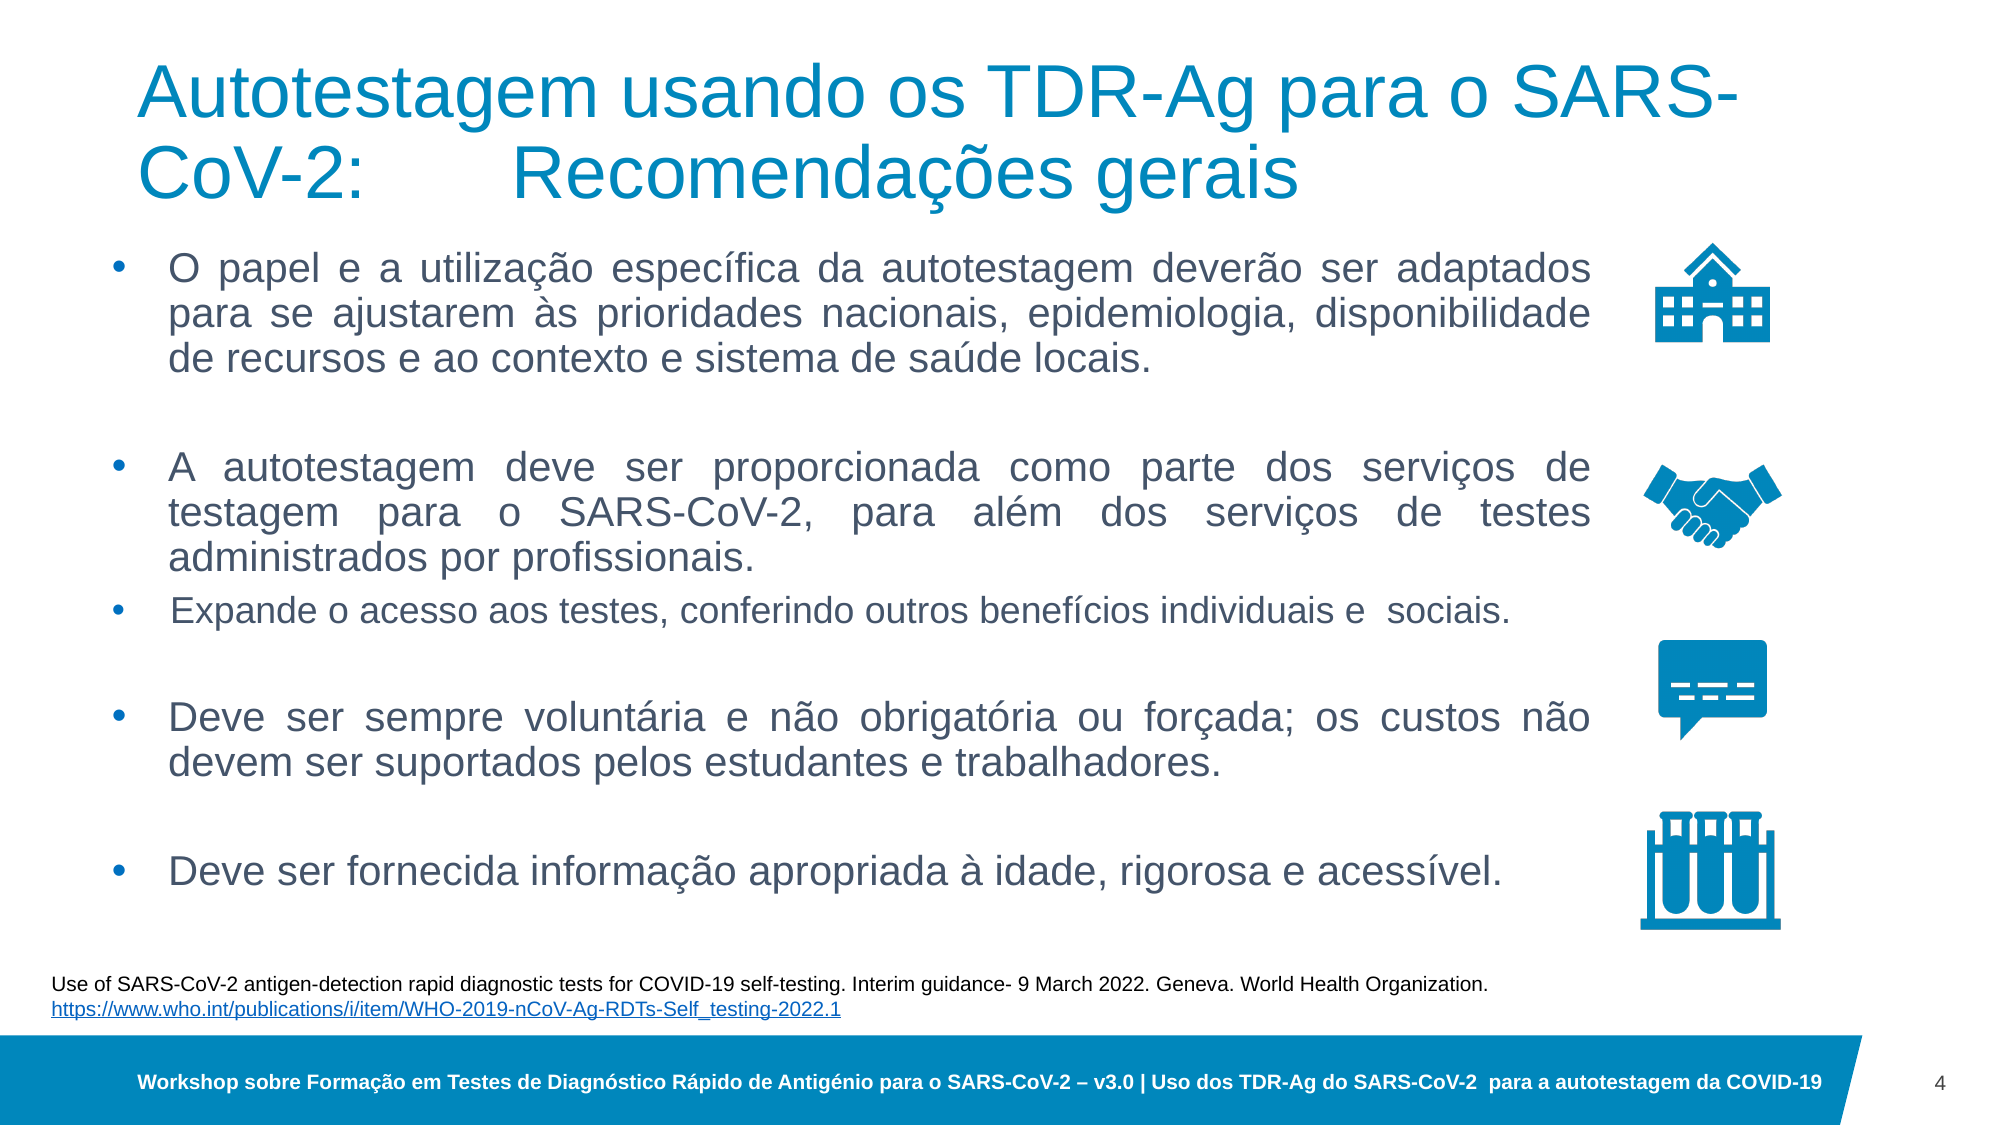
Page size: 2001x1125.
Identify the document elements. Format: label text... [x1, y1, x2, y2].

picture [1636, 431, 1788, 582]
picture [1635, 795, 1786, 946]
footer Workshop sobre Formação em Testes de Diagnóstico Rápido de Antigénio para o SARS-CoV-2 – v3.0 | Uso dos TDR-Ag do SARS-CoV-2 para a autotestagem da COVID-19 [137, 1039, 1844, 1122]
list O papel e a utilização específica da autotestagem deverão ser adaptados para se ajustarem às prioridades nacionais, epidemiologia, disponibilidade de recursos e ao contexto e sistema de saúde locais. A autotestagem deve ser proporcionada como parte dos serviços de testagem para o SARS-CoV-2, para além dos serviços de testes administrados por profissionais. Expande o acesso aos testes, conferindo outros benefícios individuais e sociais. Deve ser sempre voluntária e não obrigatória ou forçada; os custos não devem ser suportados pelos estudantes e trabalhadores. Deve ser fornecida informação apropriada à idade, rigorosa e acessível. [96, 239, 1608, 659]
picture [1636, 614, 1788, 765]
text_box Use of SARS-CoV-2 antigen-detection rapid diagnostic tests for COVID-19 self-testing. Interim guidance- 9 March 2022. Geneva. World Health Organization. https://www.who.int/publications/i/item/WHO-2019-nCoV-Ag-RDTs-Self_testing-2022.1 [36, 962, 1778, 1053]
slide_number 4 [1862, 1035, 1947, 1125]
picture [1636, 217, 1788, 368]
title Autotestagem usando os TDR-Ag para o SARS-CoV-2: Recomendações gerais [137, 59, 1863, 215]
